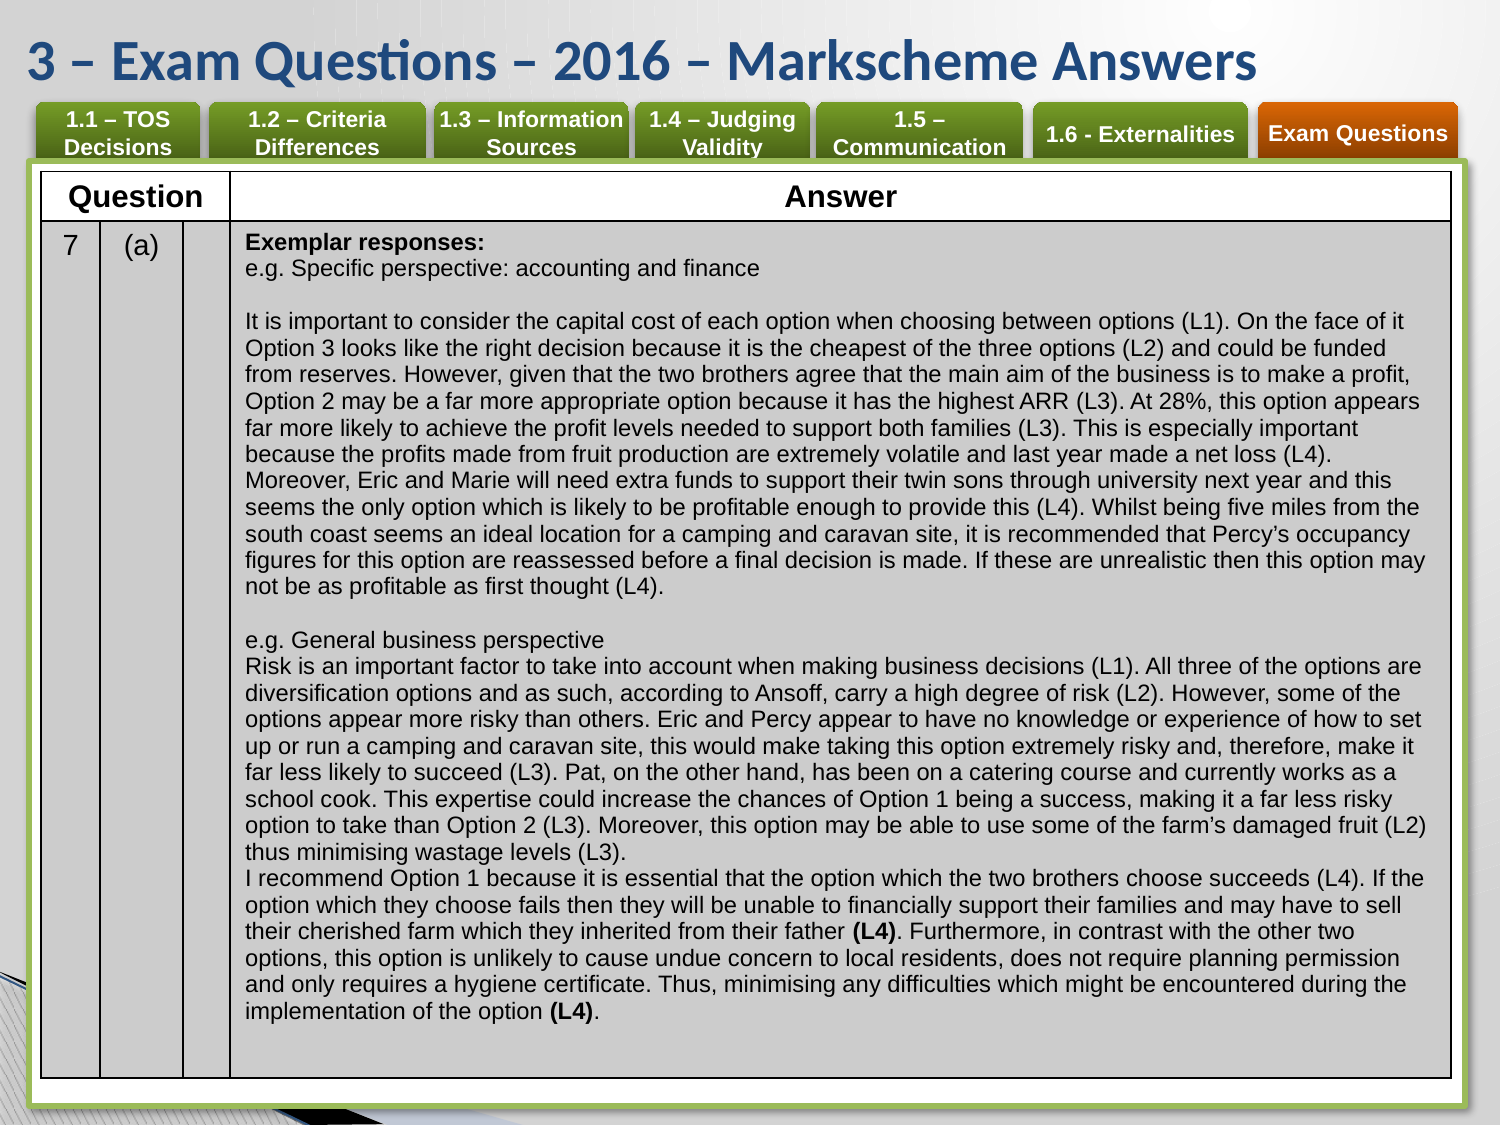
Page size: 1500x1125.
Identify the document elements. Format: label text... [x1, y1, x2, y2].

table_header Question [42, 172, 229, 220]
table_cell [184, 222, 229, 1077]
title 3 – Exam Questions – 2016 – Markscheme Answers [11, 11, 1465, 102]
table_cell (a) [101, 222, 182, 1077]
table_header Answer [231, 172, 1450, 220]
table_cell 7 [42, 222, 99, 1077]
picture [281, 1114, 303, 1125]
table_cell Exemplar responses: e.g. Specific perspective: accounting and finance It is important to consider the capital cost of each option when choosing between options (L1). On the face of it Option 3 looks like the right decision because it is the cheapest of the three options (L2) and could be funded from reserves. However, given that the two brothers agree that the main aim of the business is to make a profit, Option 2 may be a far more appropriate option because it has the highest ARR (L3). At 28%, this option appears far more likely to achieve the profit levels needed to support both families (L3). This is especially important because the profits made from fruit production are extremely volatile and last year made a net loss (L4). Moreover, Eric and Marie will need extra funds to support their twin sons through university next year and this seems the only option which is likely to be profitable enough to provide this (L4). Whilst being five miles from the south coast seems an ideal location for a camping and caravan site, it is recommended that Percy’s occupancy figures for this option are reassessed before a final decision is made. If these are unrealistic then this option may not be as profitable as first thought (L4). e.g. General business perspective Risk is an important factor to take into account when making business decisions (L1). All three of the options are diversification options and as such, according to Ansoff, carry a high degree of risk (L2). However, some of the options appear more risky than others. Eric and Percy appear to have no knowledge or experience of how to set up or run a camping and caravan site, this would make taking this option extremely risky and, therefore, make it far less likely to succeed (L3). Pat, on the other hand, has been on a catering course and currently works as a school cook. This expertise could increase the chances of Option 1 being a success, making it a far less risky option to take than Option 2 (L3). Moreover, this option may be able to use some of the farm’s damaged fruit (L2) thus minimising wastage levels (L3). I recommend Option 1 because it is essential that the option which the two brothers choose succeeds (L4). If the option which they choose fails then they will be unable to financially support their families and may have to sell their cherished farm which they inherited from their father (L4). Furthermore, in contrast with the other two options, this option is unlikely to cause undue concern to local residents, does not require planning permission and only requires a hygiene certificate. Thus, minimising any difficulties which might be encountered during the implementation of the option (L4). [231, 222, 1450, 1077]
